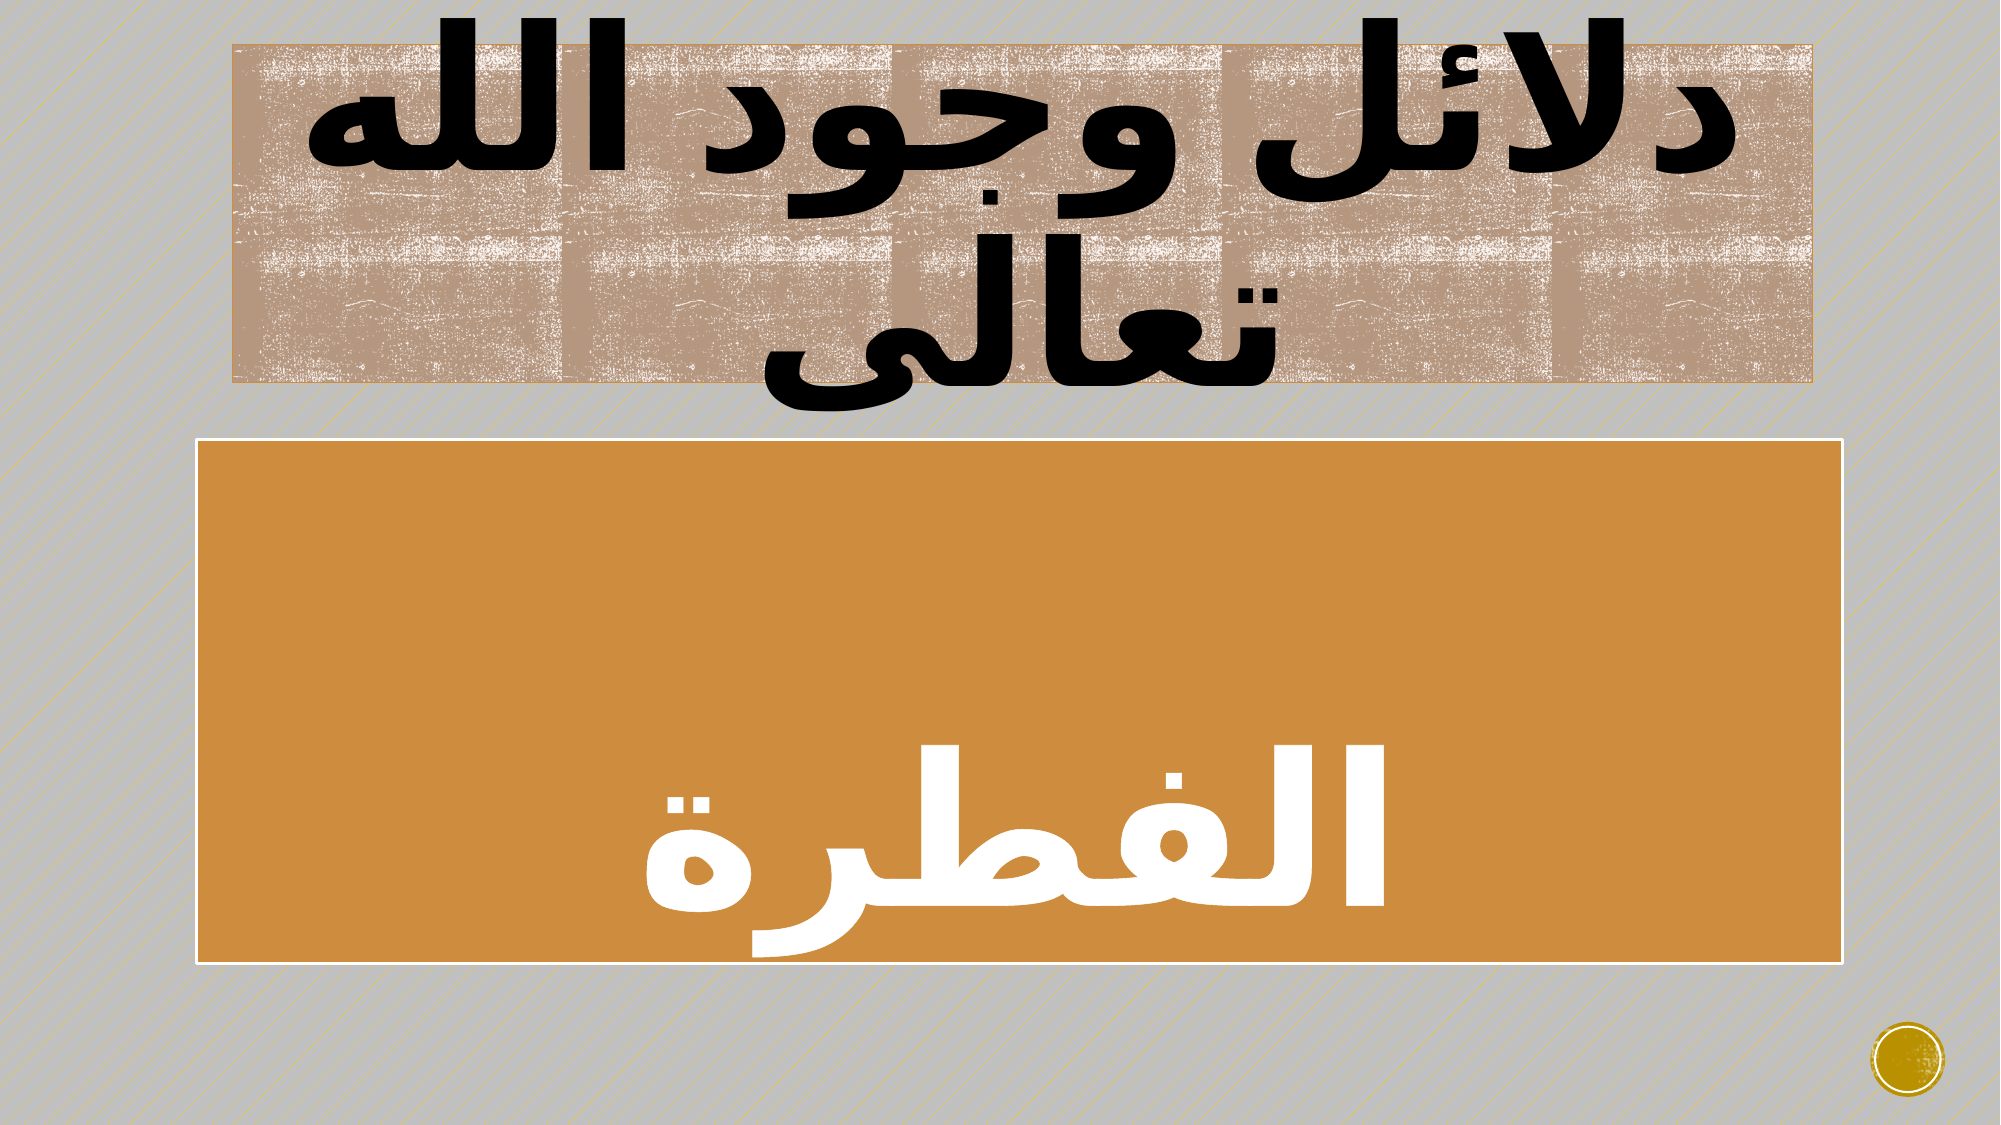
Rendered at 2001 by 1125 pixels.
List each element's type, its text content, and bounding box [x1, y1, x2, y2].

title دلائل وجود الله تعالى [232, 44, 1813, 383]
list الفطرة [195, 438, 1844, 965]
